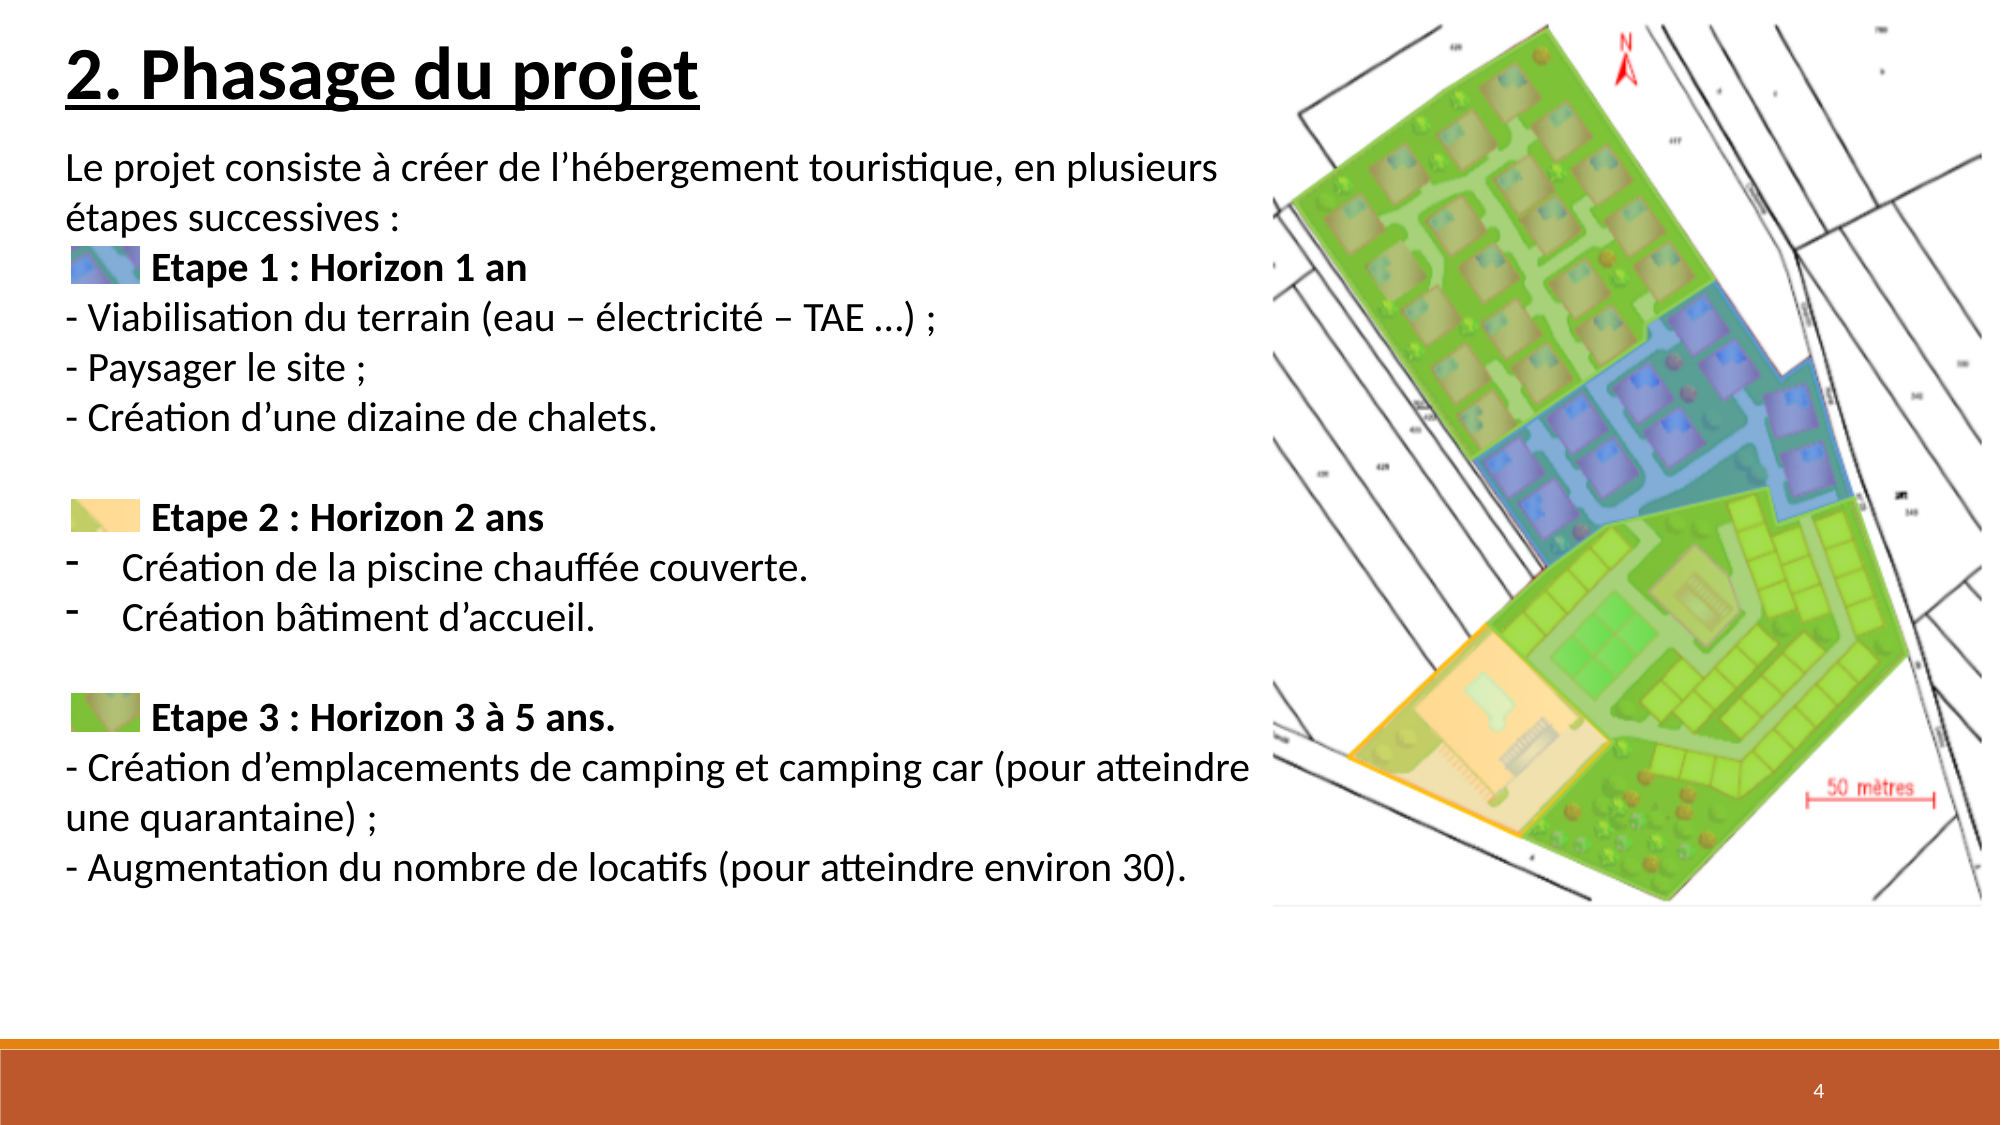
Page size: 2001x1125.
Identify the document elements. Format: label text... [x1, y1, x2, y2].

text_box 2. Phasage du projet Le projet consiste à créer de l’hébergement touristique, en plusieurs étapes successives : Etape 1 : Horizon 1 an - Viabilisation du terrain (eau – électricité – TAE …) ; - Paysager le site ; - Création d’une dizaine de chalets. Etape 2 : Horizon 2 ans Création de la piscine chauffée couverte. Création bâtiment d’accueil. Etape 3 : Horizon 3 à 5 ans. - Création d’emplacements de camping et camping car (pour atteindre une quarantaine) ; - Augmentation du nombre de locatifs (pour atteindre environ 30). [50, 17, 1265, 898]
picture [71, 246, 141, 284]
slide_number 4 [1624, 1059, 1840, 1120]
picture [71, 498, 141, 533]
picture [71, 693, 141, 732]
picture [1266, 17, 1984, 907]
